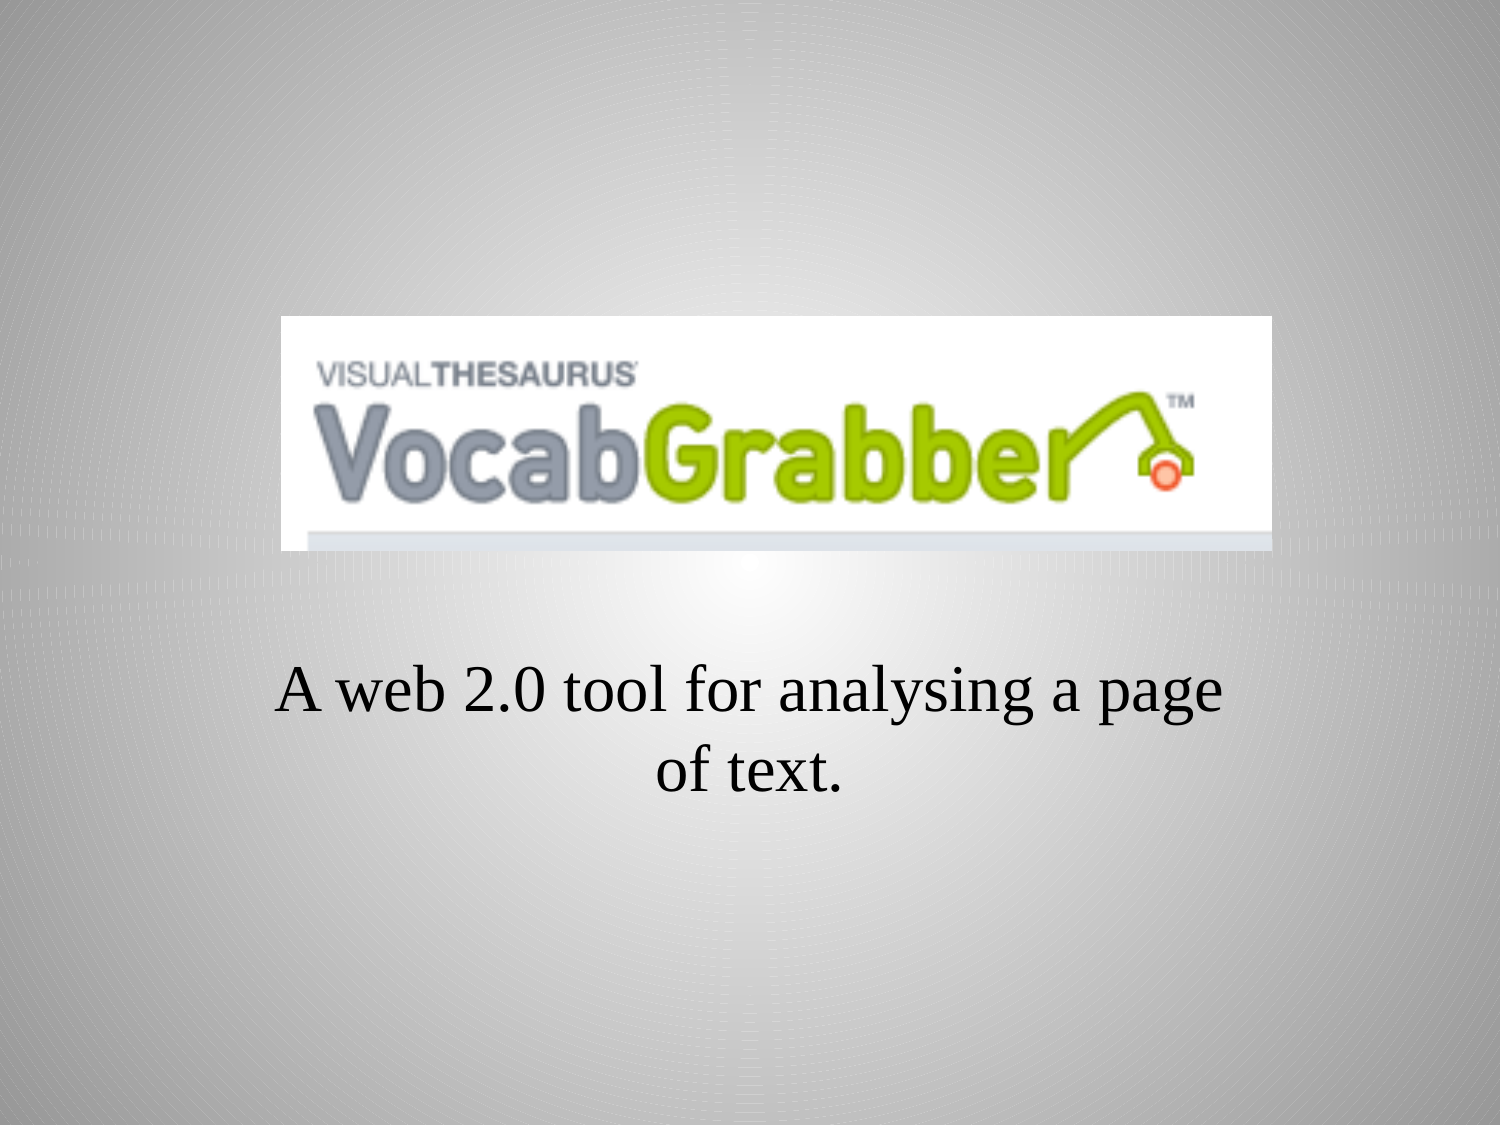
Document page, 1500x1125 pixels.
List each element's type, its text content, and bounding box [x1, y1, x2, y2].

picture [280, 316, 1272, 552]
subtitle A web 2.0 tool for analysing a page of text. [224, 637, 1276, 926]
